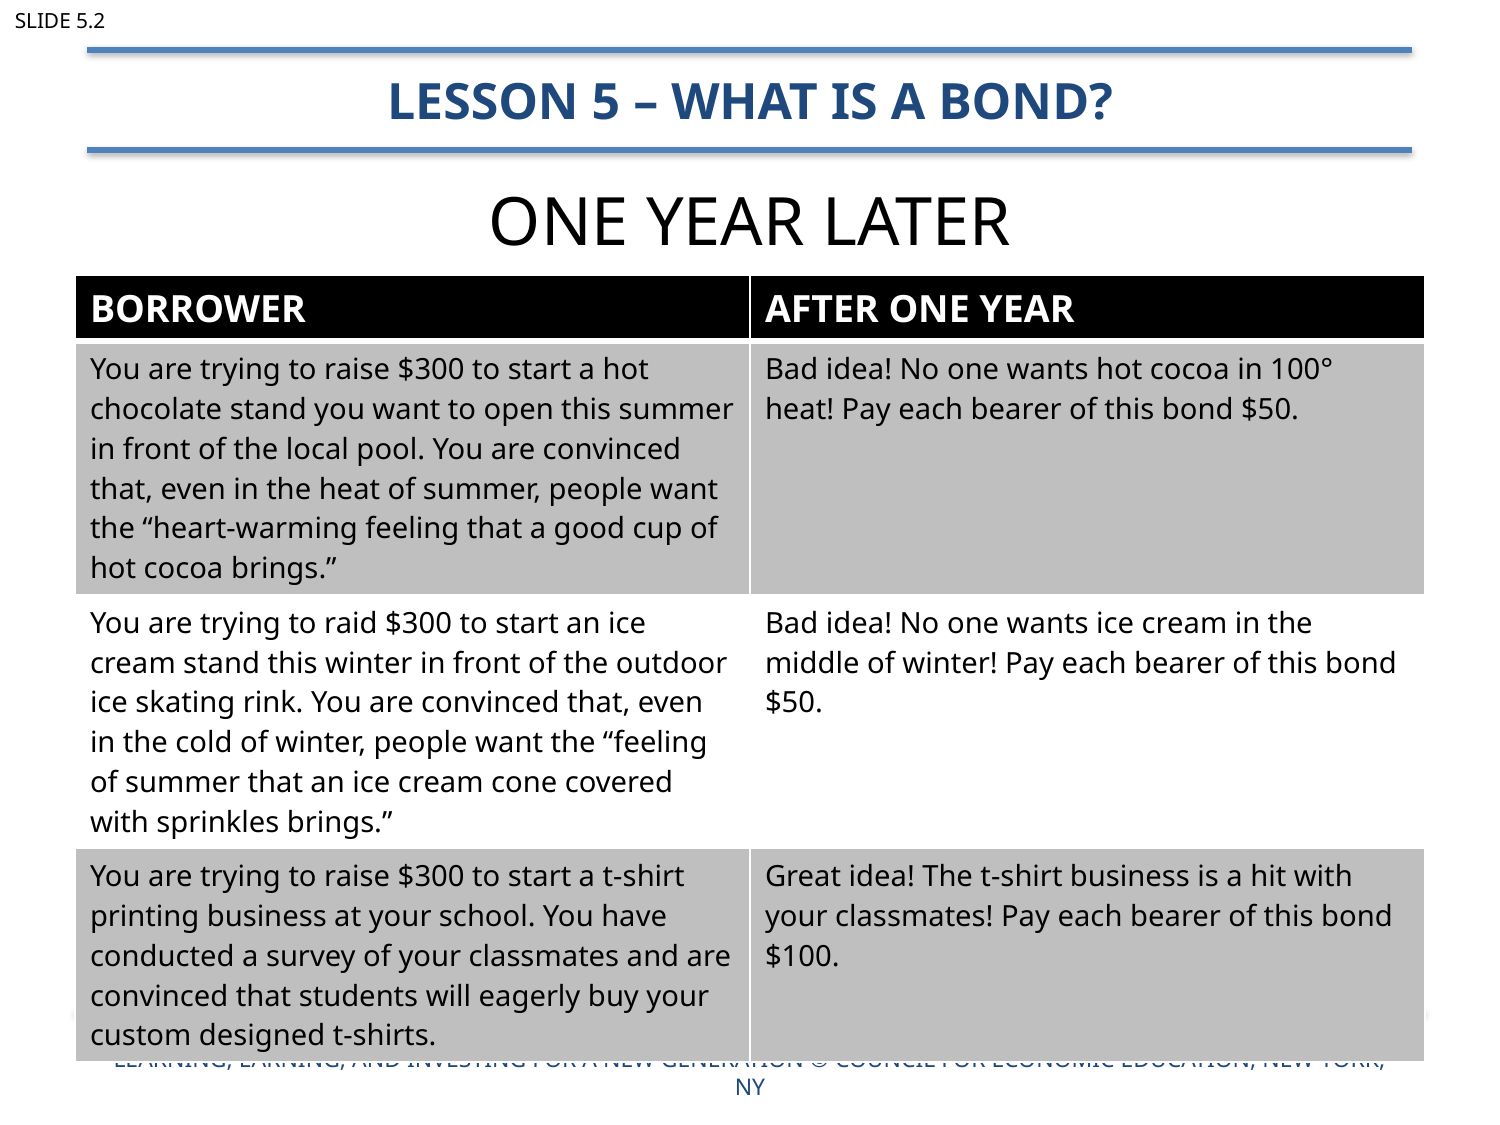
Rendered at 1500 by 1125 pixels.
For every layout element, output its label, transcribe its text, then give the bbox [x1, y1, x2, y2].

table_cell Great idea! The t-shirt business is a hit with your classmates! Pay each bearer of this bond $100. [751, 849, 1424, 1061]
table_header BORROWER [76, 276, 749, 338]
table_cell Bad idea! No one wants hot cocoa in 100° heat! Pay each bearer of this bond $50. [751, 344, 1424, 594]
table_cell Bad idea! No one wants ice cream in the middle of winter! Pay each bearer of this bond $50. [751, 596, 1424, 847]
table_header AFTER ONE YEAR [751, 276, 1424, 338]
table_cell You are trying to raise $300 to start a hot chocolate stand you want to open this summer in front of the local pool. You are convinced that, even in the heat of summer, people want the “heart-warming feeling that a good cup of hot cocoa brings.” [76, 344, 749, 594]
text_box Slide 5.2 [0, 0, 213, 40]
title ONE YEAR LATER [75, 125, 1425, 274]
table_cell You are trying to raid $300 to start an ice cream stand this winter in front of the outdoor ice skating rink. You are convinced that, even in the cold of winter, people want the “feeling of summer that an ice cream cone covered with sprinkles brings.” [76, 596, 749, 847]
table_cell You are trying to raise $300 to start a t-shirt printing business at your school. You have conducted a survey of your classmates and are convinced that students will eagerly buy your custom designed t-shirts. [76, 849, 749, 1061]
text_box Lesson 5 – What is a Bond? [125, 62, 1375, 138]
